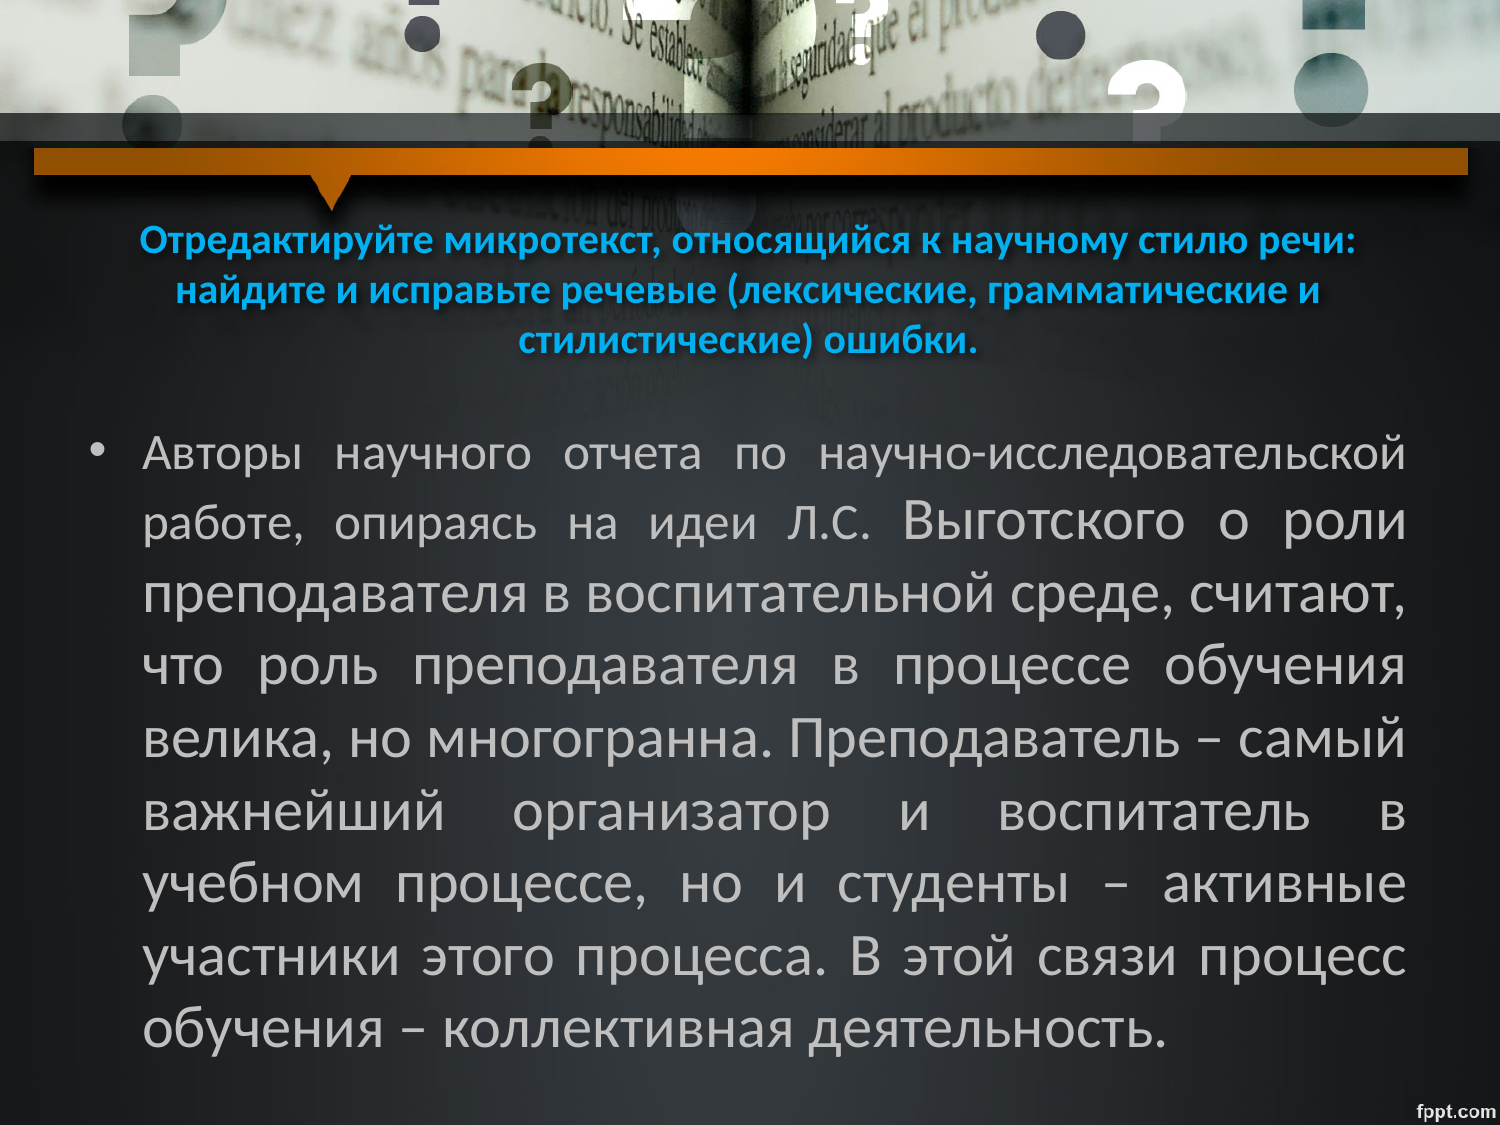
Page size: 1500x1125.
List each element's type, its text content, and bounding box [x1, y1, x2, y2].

picture [0, 0, 1500, 1125]
title Отредактируйте микротекст, относящийся к научному стилю речи: найдите и исправьте речевые (лексические, грамматические и стилистические) ошибки. [73, 236, 1424, 337]
picture [148, 231, 159, 236]
list Авторы научного отчета по научно-исследовательской работе, опираясь на идеи Л.С. Выготского о роли преподавателя в воспитательной среде, считают, что роль преподавателя в процессе обучения велика, но многогранна. Преподаватель – самый важнейший организатор и воспитатель в учебном процессе, но и студенты – активные участники этого процесса. В этой связи процесс обучения – коллективная деятельность. [73, 337, 1424, 1125]
